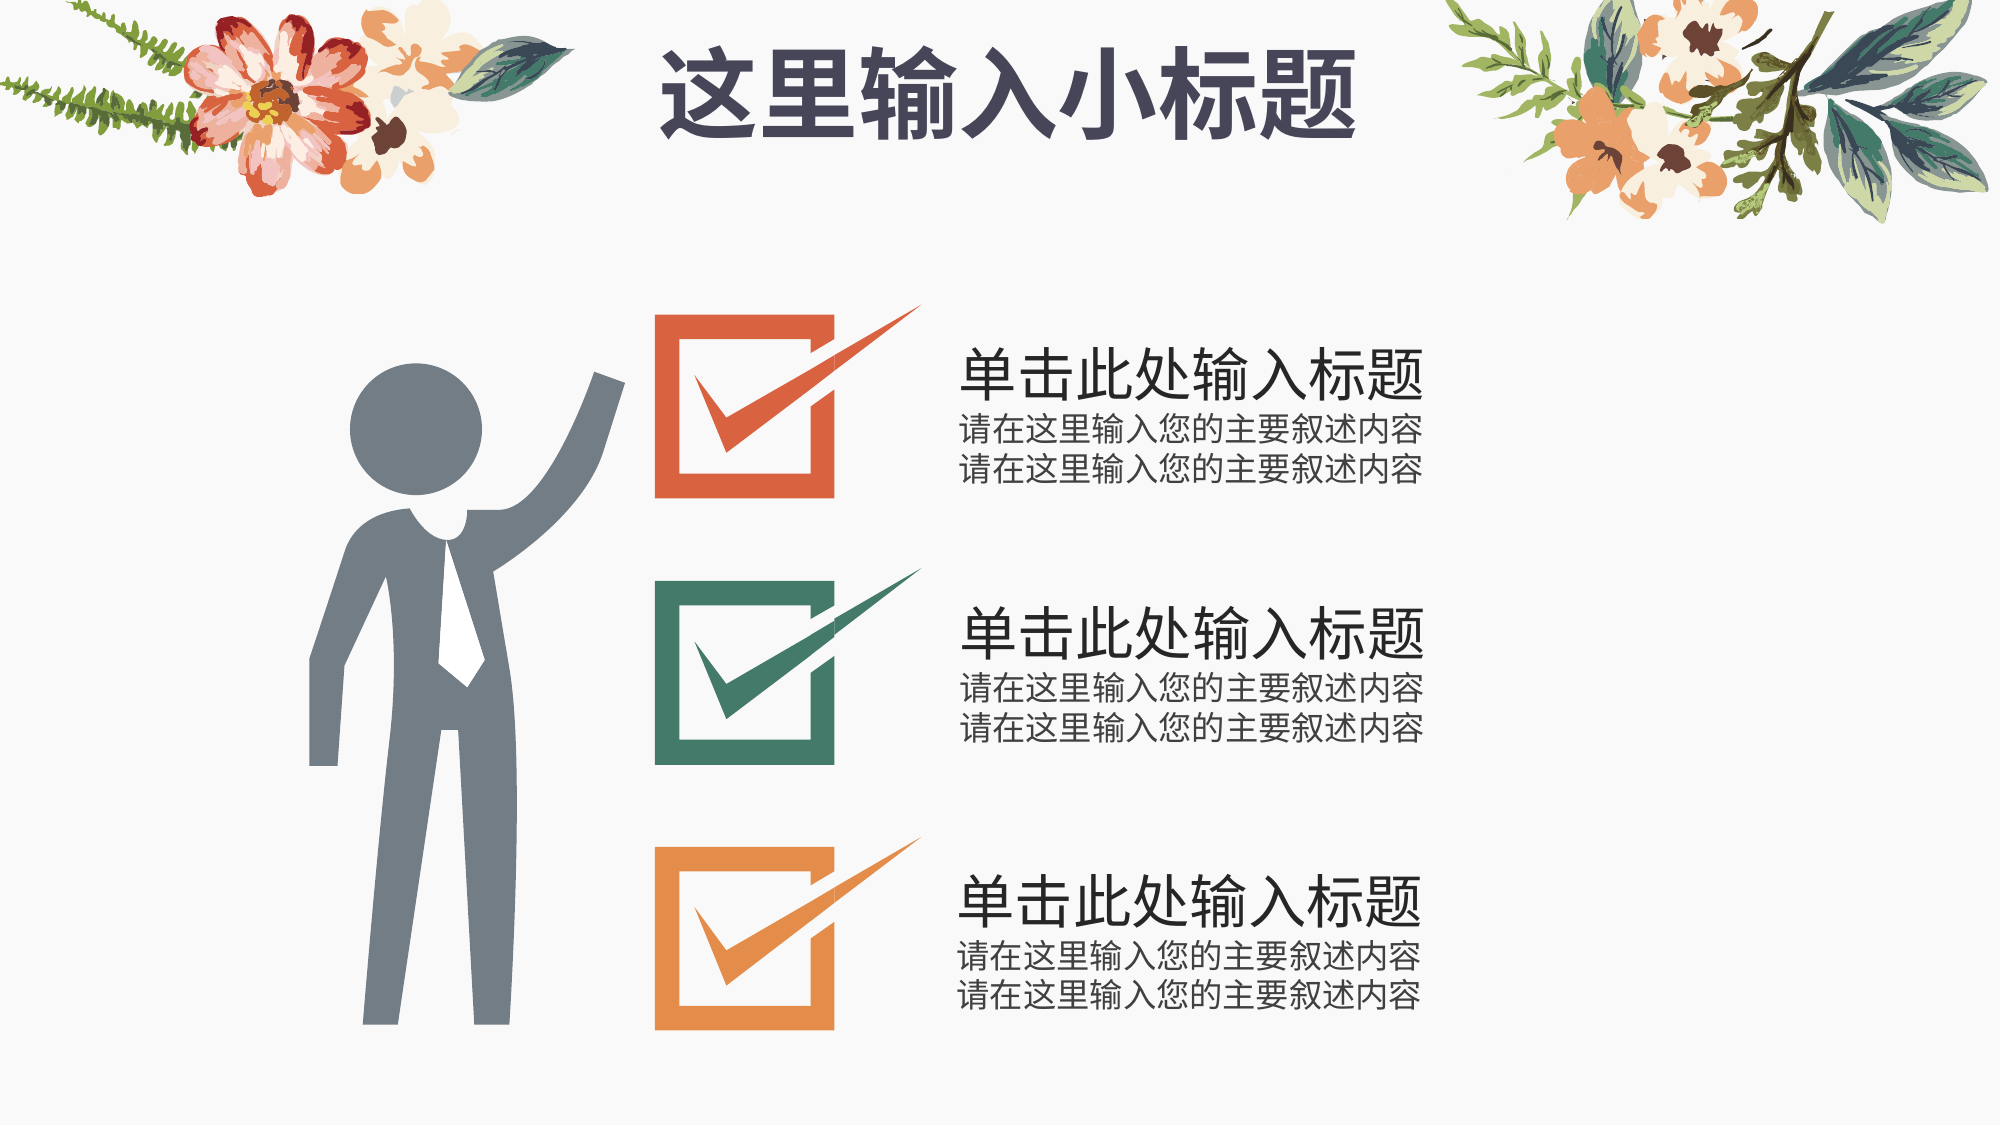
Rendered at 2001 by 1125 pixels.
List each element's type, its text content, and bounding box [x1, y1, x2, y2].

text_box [309, 363, 626, 1025]
text_box 单击此处输入标题 请在这里输入您的主要叙述内容 请在这里输入您的主要叙述内容 [944, 589, 1441, 855]
text_box 单击此处输入标题 请在这里输入您的主要叙述内容 请在这里输入您的主要叙述内容 [944, 330, 1440, 589]
text_box 单击此处输入标题 请在这里输入您的主要叙述内容 请在这里输入您的主要叙述内容 [942, 857, 1438, 1122]
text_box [655, 836, 922, 1031]
picture [1441, 0, 1990, 224]
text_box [655, 304, 922, 499]
text_box 这里输入小标题 [643, 23, 1374, 159]
text_box [654, 305, 1181, 1067]
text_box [655, 568, 922, 765]
picture [0, 0, 577, 197]
